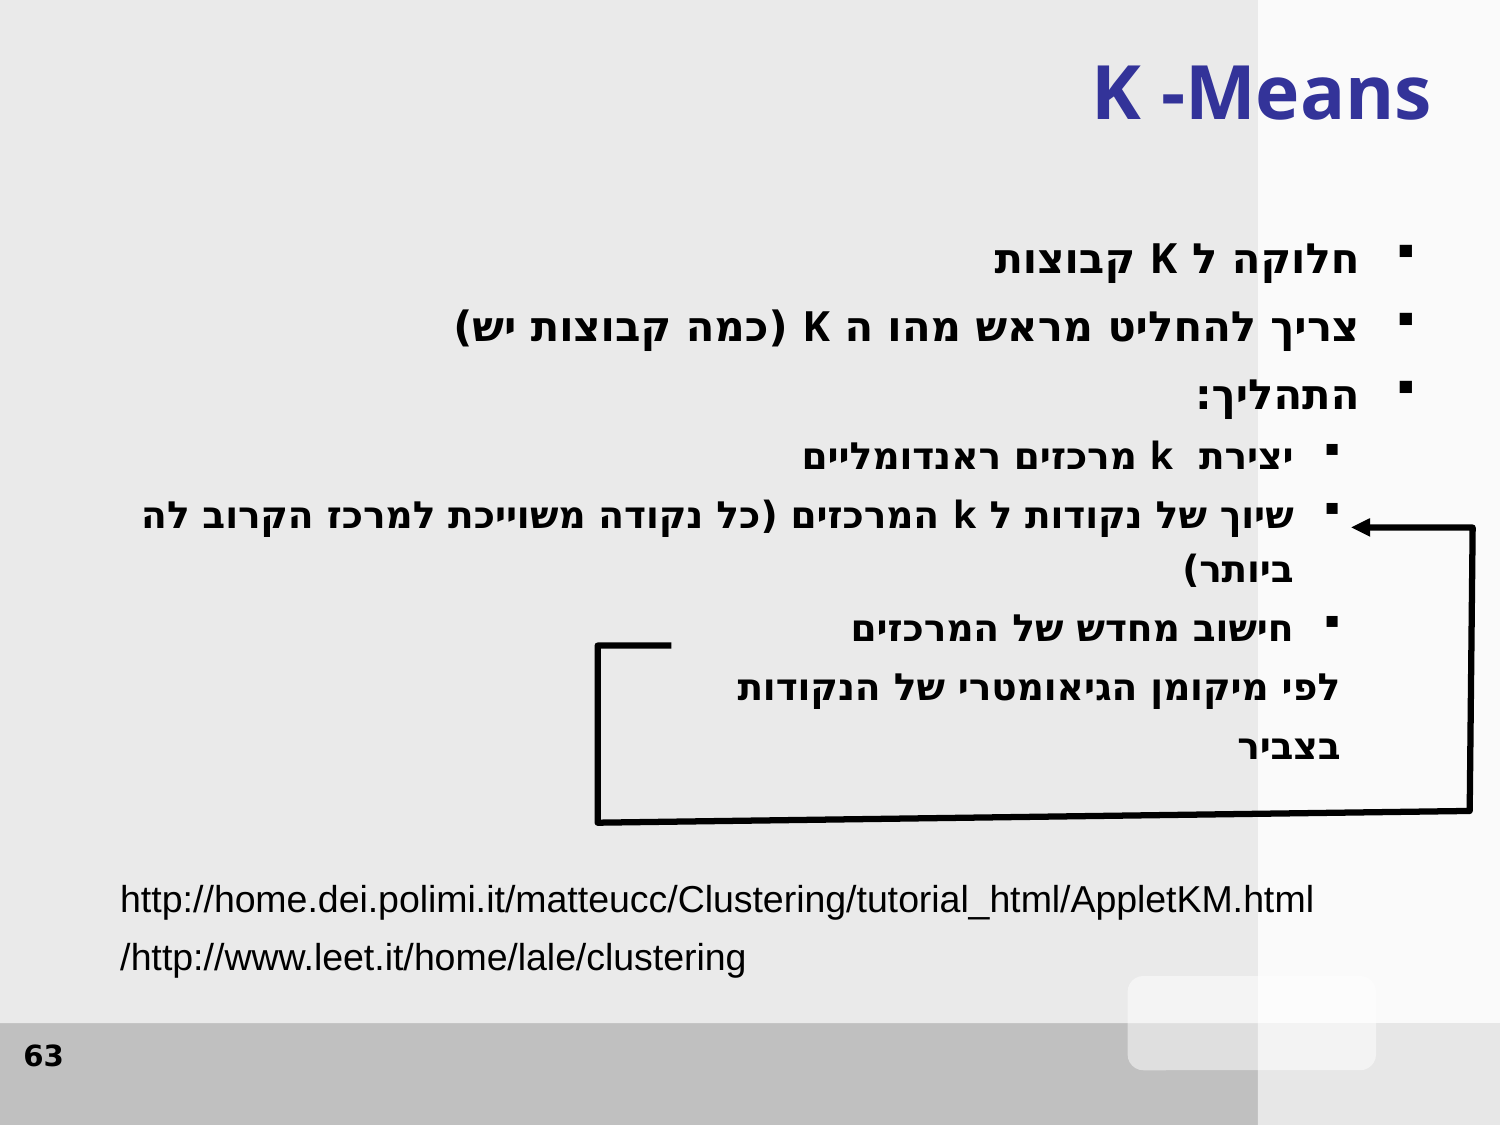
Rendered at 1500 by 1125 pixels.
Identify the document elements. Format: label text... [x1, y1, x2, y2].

slide_number 63 [8, 1029, 359, 1108]
text_box http://home.dei.polimi.it/matteucc/Clustering/tutorial_html/AppletKM.html [105, 867, 1418, 925]
text_box [597, 521, 1473, 823]
text_box חלוקה ל K קבוצות צריך להחליט מראש מהו ה K (כמה קבוצות יש) התהליך: יצירת k מרכזים ראנדומליים שיוך של נקודות ל k המרכזים (כל נקודה משוייכת למרכז הקרוב לה ביותר) חישוב מחדש של המרכזים לפי מיקומן הגיאומטרי של הנקודות בצביר [62, 218, 1422, 839]
text_box K -Means [98, 19, 1447, 160]
text_box http://www.leet.it/home/lale/clustering/ [105, 925, 1418, 986]
